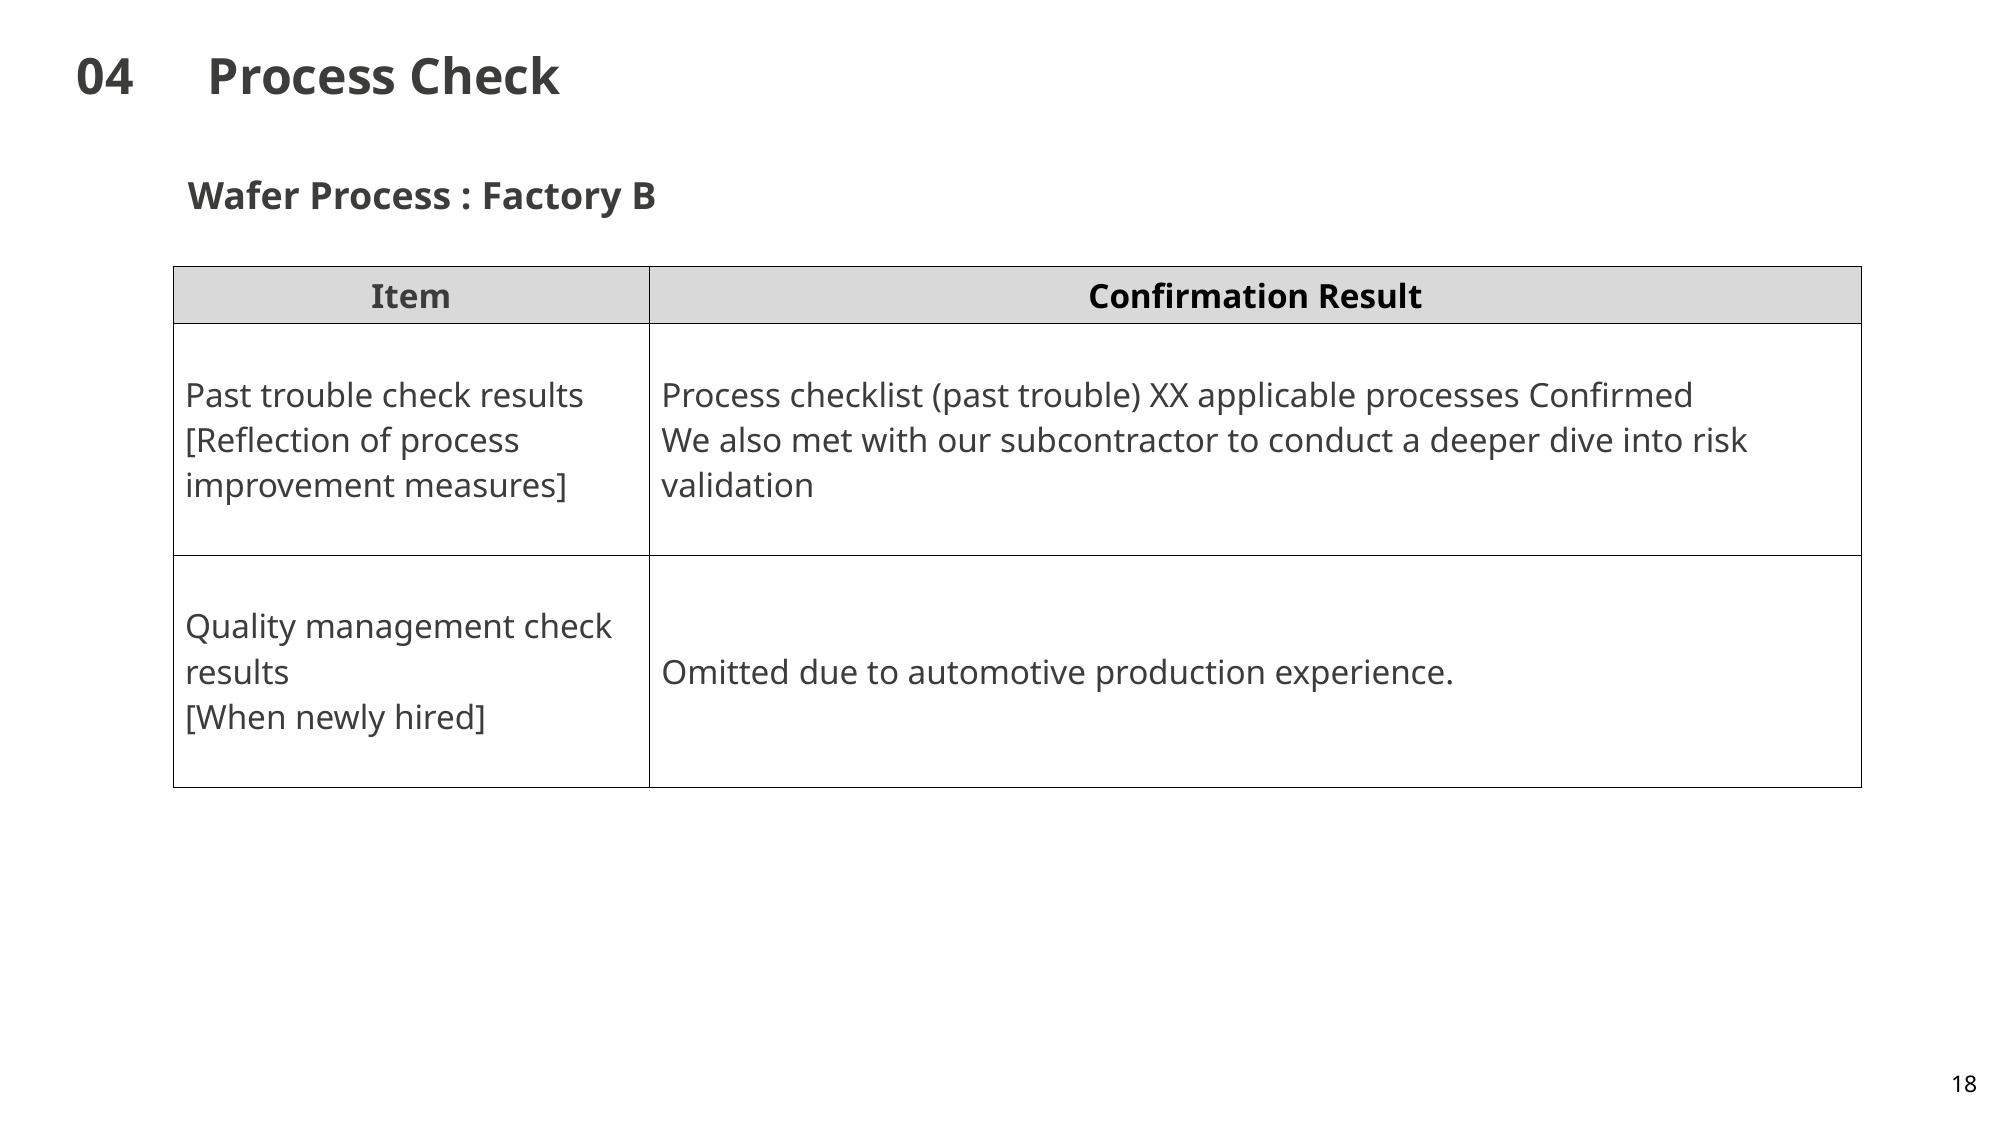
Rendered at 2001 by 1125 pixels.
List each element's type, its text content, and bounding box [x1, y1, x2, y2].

table_cell Omitted due to automotive production experience. [650, 556, 1861, 787]
table_header Item [174, 267, 649, 323]
table_header Confirmation Result [650, 267, 1861, 323]
table_cell Process checklist (past trouble) XX applicable processes Confirmed We also met with our subcontractor to conduct a deeper dive into risk validation [650, 324, 1861, 555]
title 04 Process Check [0, 0, 1877, 123]
table_cell Quality management check results [When newly hired] [174, 556, 649, 787]
text_box Wafer Process : Factory B [173, 164, 1766, 225]
table_cell Past trouble check results [Reflection of process improvement measures] [174, 324, 649, 555]
